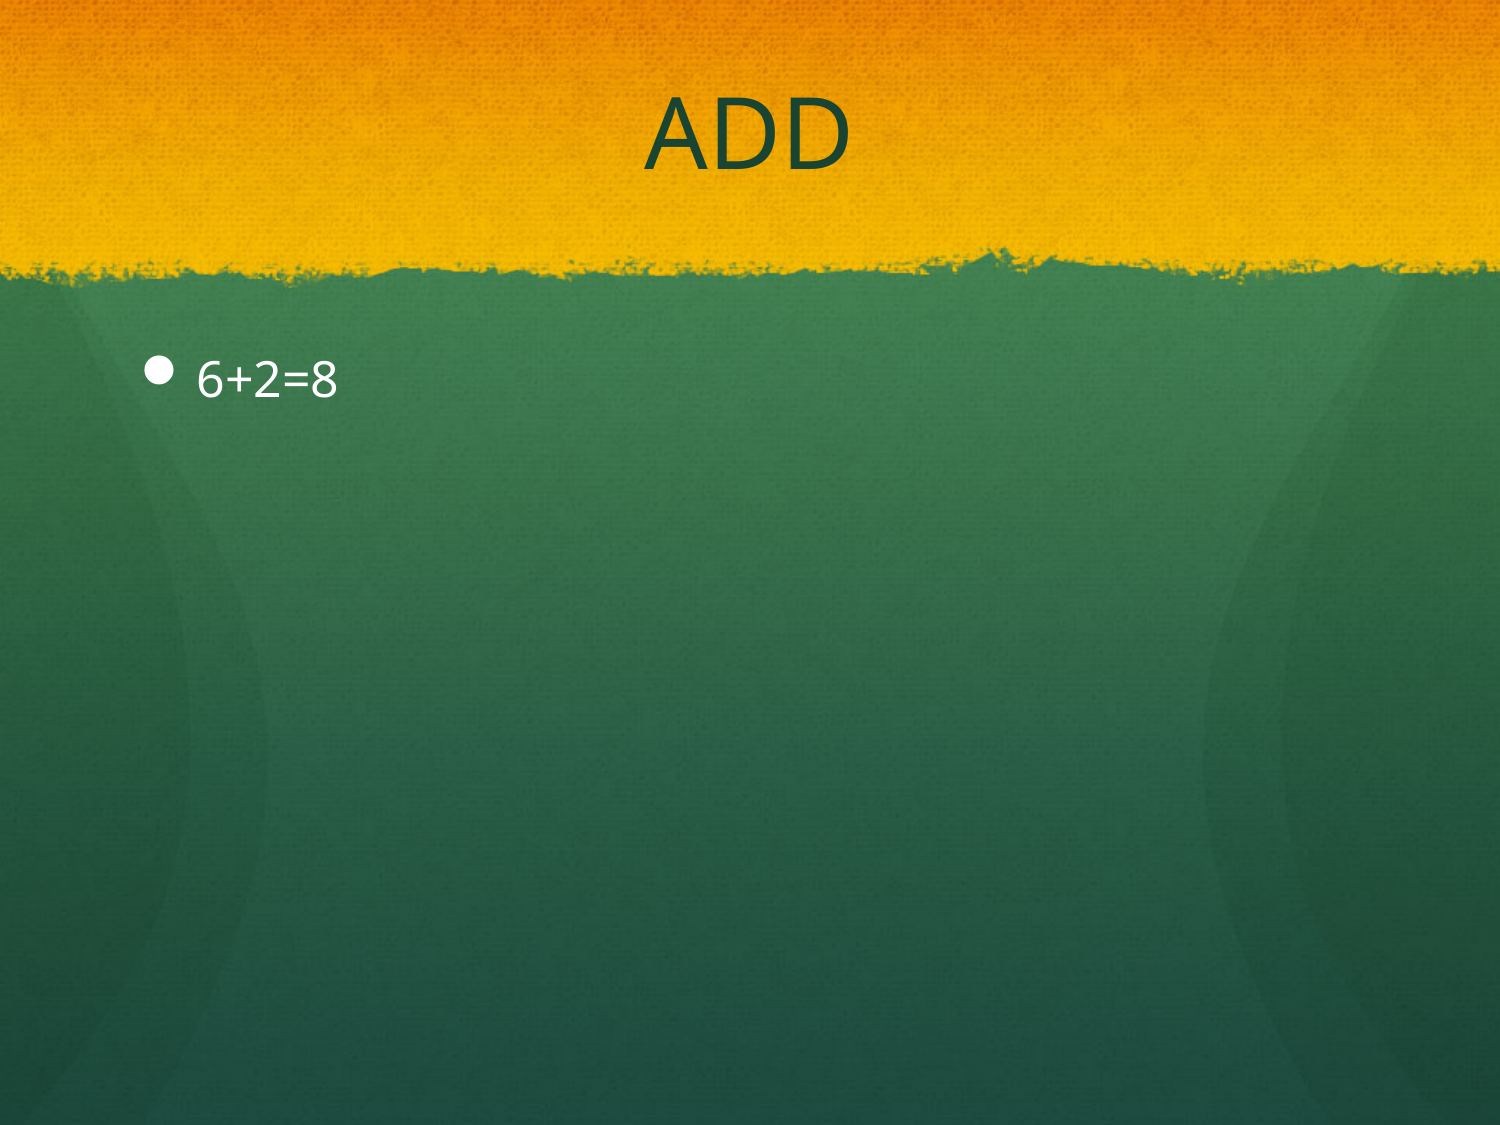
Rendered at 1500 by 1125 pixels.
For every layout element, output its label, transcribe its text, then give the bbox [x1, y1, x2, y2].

list 6+2=8 [125, 339, 1375, 1026]
picture [0, 0, 1500, 1125]
title ADD [125, 13, 1375, 246]
